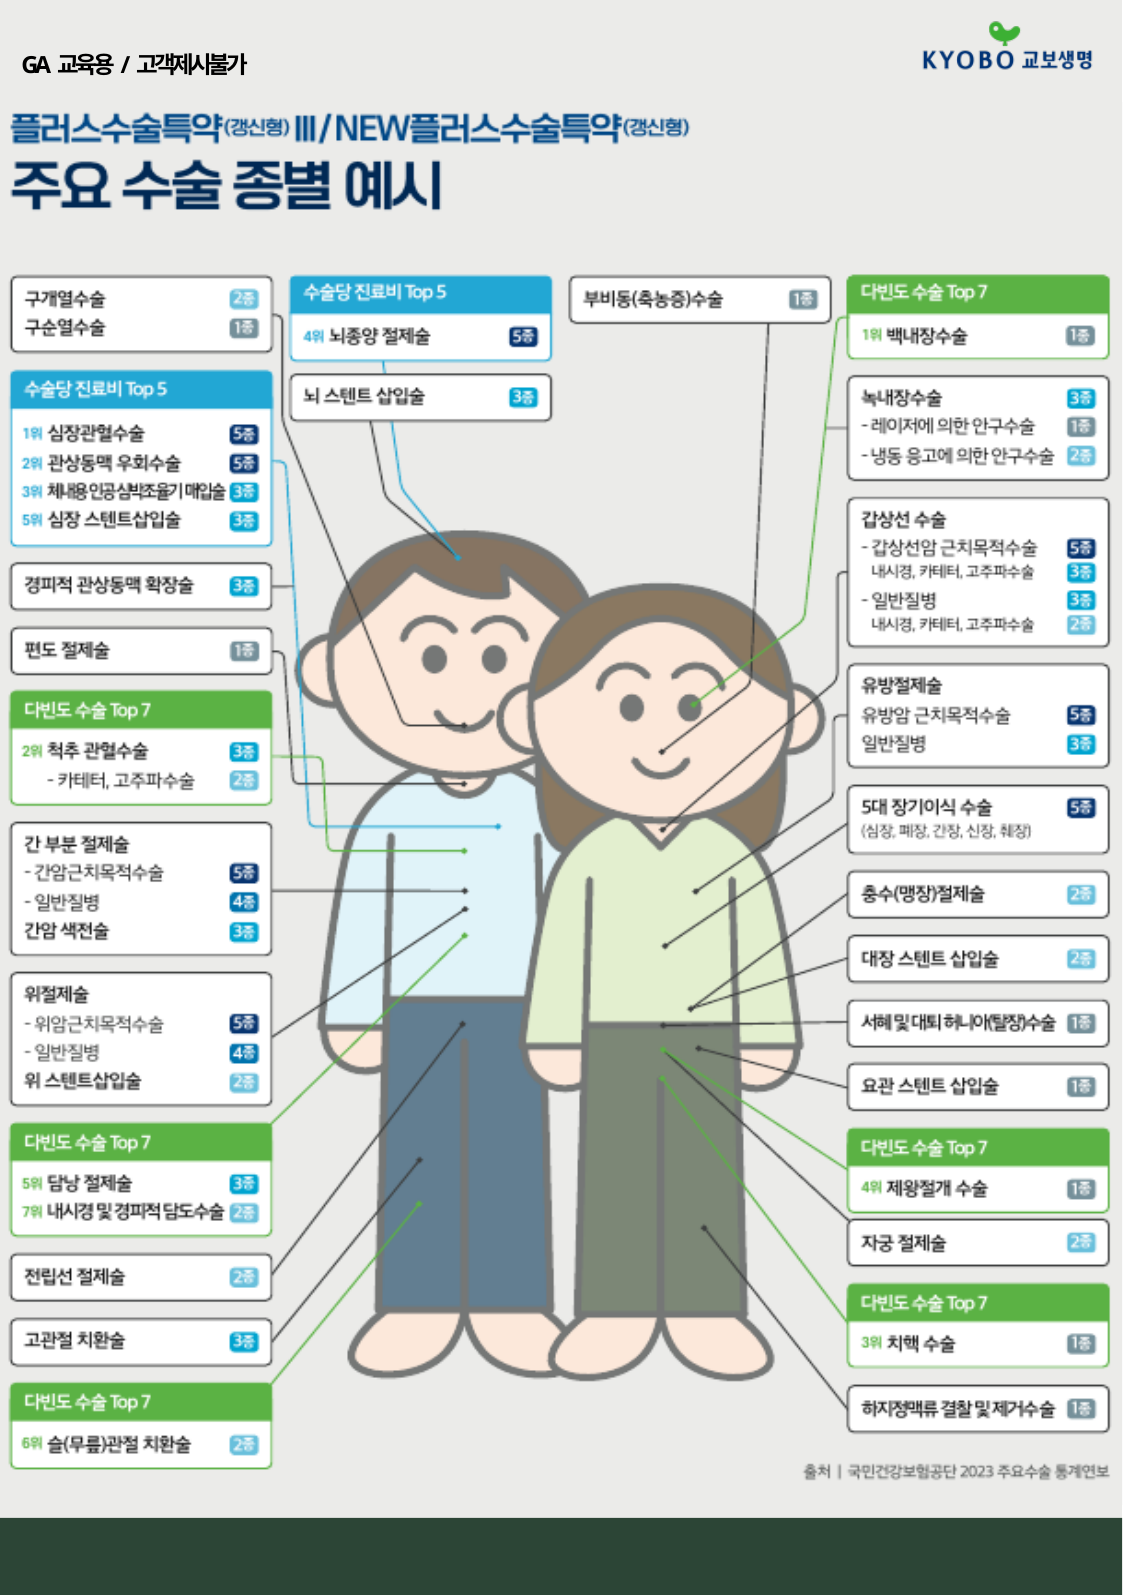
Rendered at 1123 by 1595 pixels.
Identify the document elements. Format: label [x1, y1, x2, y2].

text_box [0, 0, 1123, 1595]
